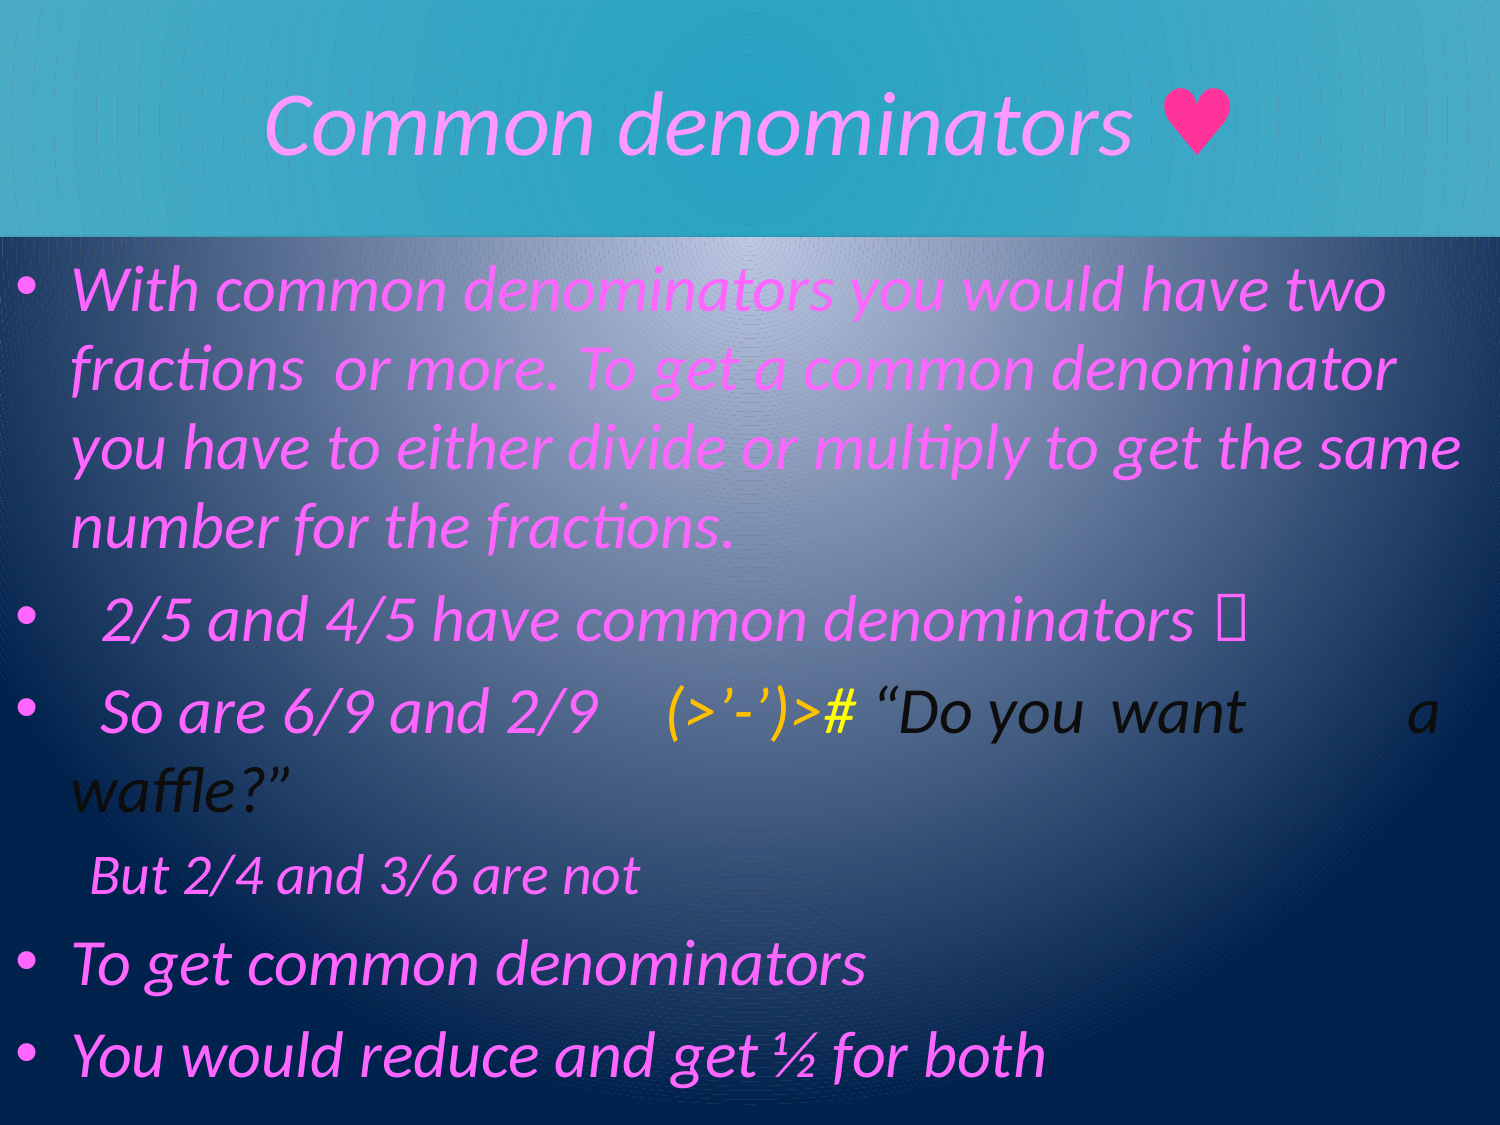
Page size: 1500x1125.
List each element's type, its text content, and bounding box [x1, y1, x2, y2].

list With common denominators you would have two fractions or more. To get a common denominator you have to either divide or multiply to get the same number for the fractions. 2/5 and 4/5 have common denominators  So are 6/9 and 2/9 (>’-’)># “Do you want a waffle?” But 2/4 and 3/6 are not To get common denominators You would reduce and get ½ for both [0, 237, 1500, 1125]
title Common denominators ♥ [0, 0, 1500, 237]
